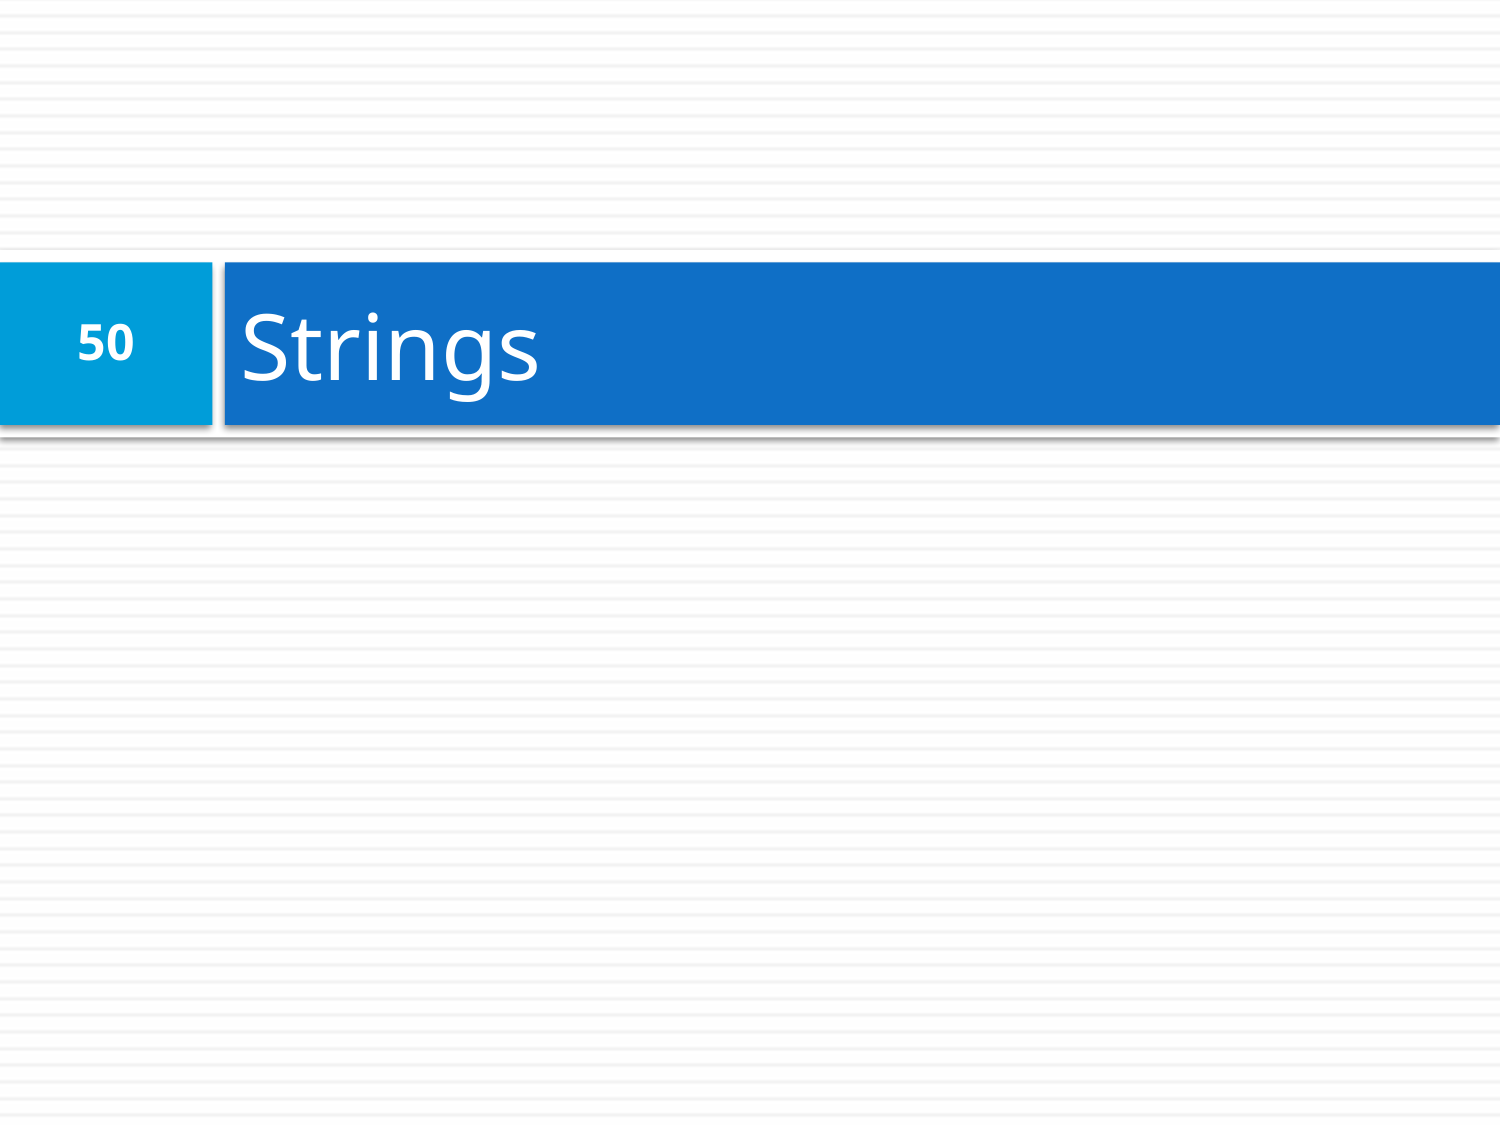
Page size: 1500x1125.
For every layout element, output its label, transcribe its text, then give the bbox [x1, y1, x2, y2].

title Strings [224, 262, 1476, 426]
slide_number 50 [0, 287, 213, 403]
